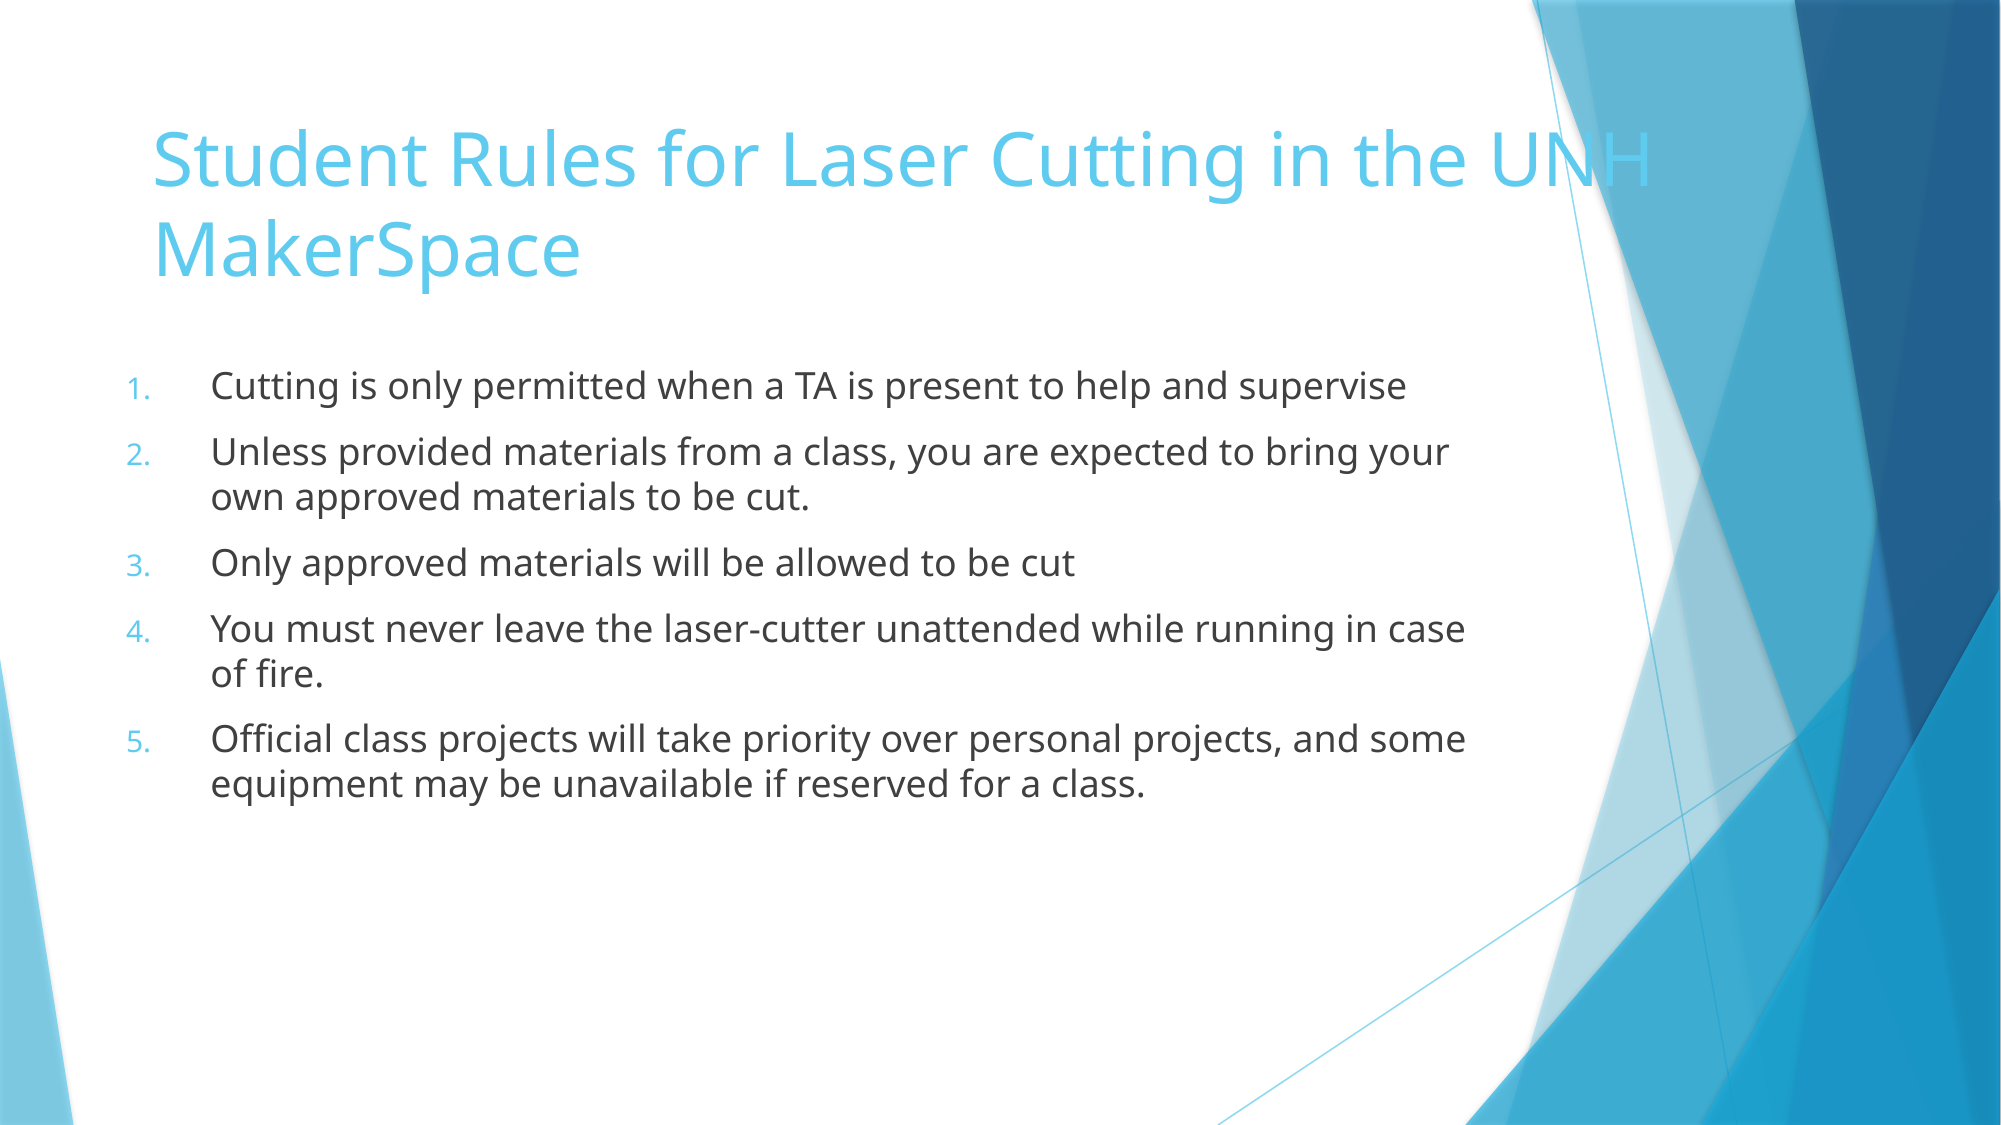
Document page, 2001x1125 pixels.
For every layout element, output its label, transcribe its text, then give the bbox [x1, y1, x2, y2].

title Student Rules for Laser Cutting in the UNH MakerSpace [137, 103, 1945, 322]
list Cutting is only permitted when a TA is present to help and supervise Unless provided materials from a class, you are expected to bring your own approved materials to be cut. Only approved materials will be allowed to be cut You must never leave the laser-cutter unattended while running in case of fire. Official class projects will take priority over personal projects, and some equipment may be unavailable if reserved for a class. [111, 354, 1522, 992]
